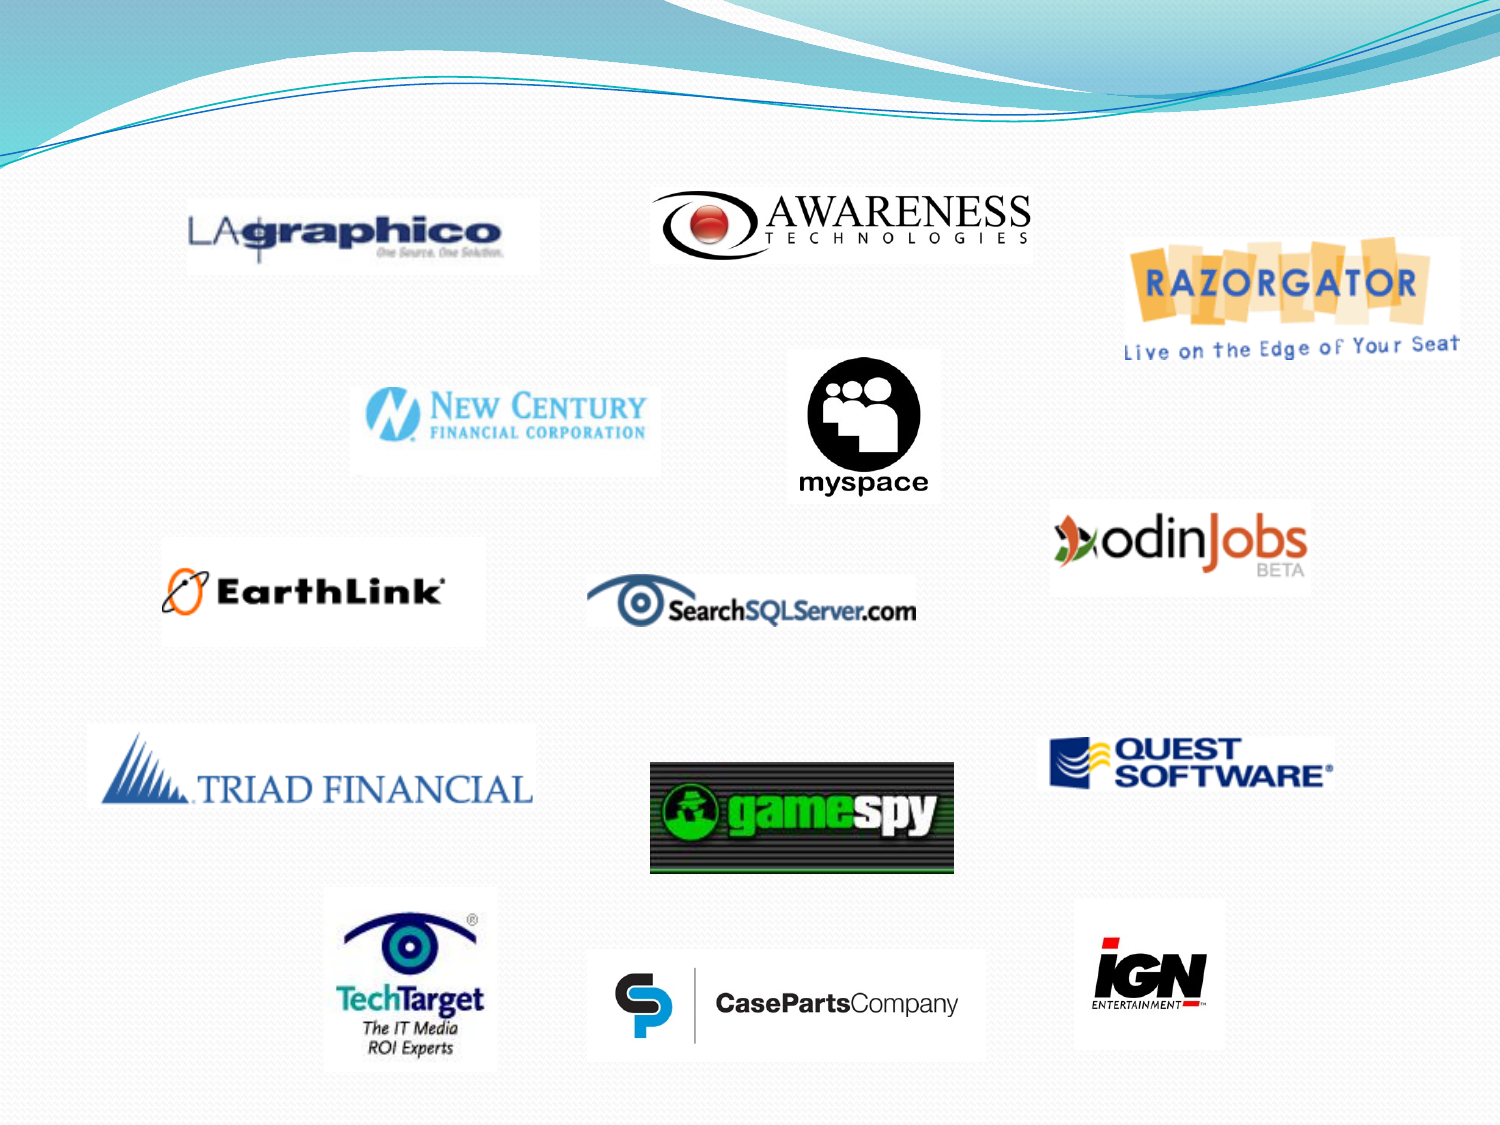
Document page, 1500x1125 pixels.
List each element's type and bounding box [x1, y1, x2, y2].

picture [349, 387, 662, 477]
picture [187, 199, 540, 276]
picture [162, 537, 487, 648]
picture [649, 762, 954, 874]
picture [1074, 899, 1226, 1051]
picture [87, 724, 537, 808]
picture [587, 574, 916, 627]
picture [649, 187, 1033, 264]
picture [1049, 499, 1312, 598]
picture [1124, 237, 1460, 360]
picture [787, 349, 941, 504]
picture [324, 887, 497, 1072]
picture [587, 949, 987, 1062]
picture [1037, 737, 1335, 791]
